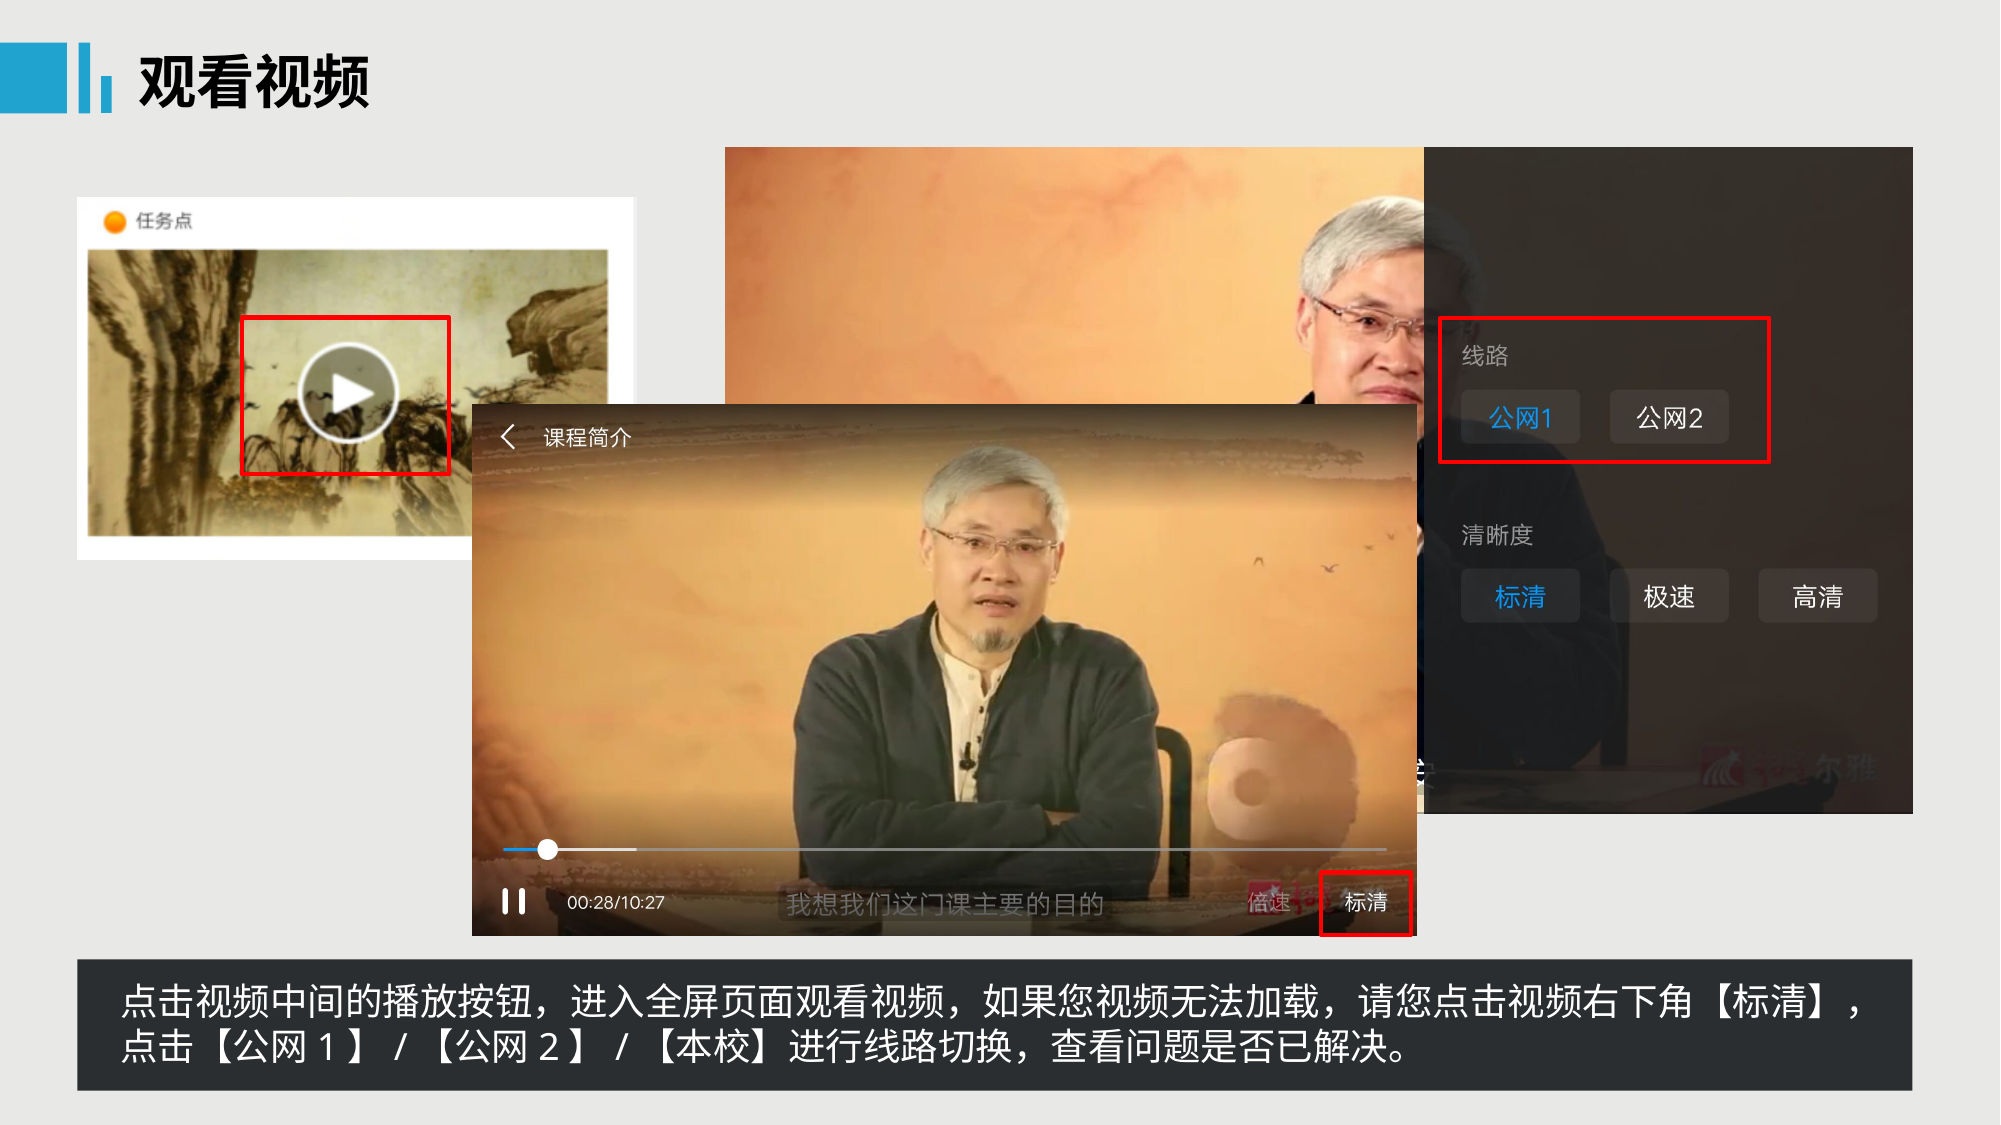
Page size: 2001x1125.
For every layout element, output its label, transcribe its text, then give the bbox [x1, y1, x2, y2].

text_box [99, 74, 114, 115]
text_box 点击视频中间的播放按钮，进入全屏页面观看视频，如果您视频无法加载，请您点击视频右下角【标清】，点击【公网1】/【公网2】/【本校】进行线路切换，查看问题是否已解决。 [105, 970, 1899, 1076]
picture [77, 147, 1913, 936]
text_box 观看视频 [123, 38, 473, 124]
text_box [77, 41, 92, 116]
text_box [75, 957, 1914, 1093]
text_box [0, 41, 69, 116]
